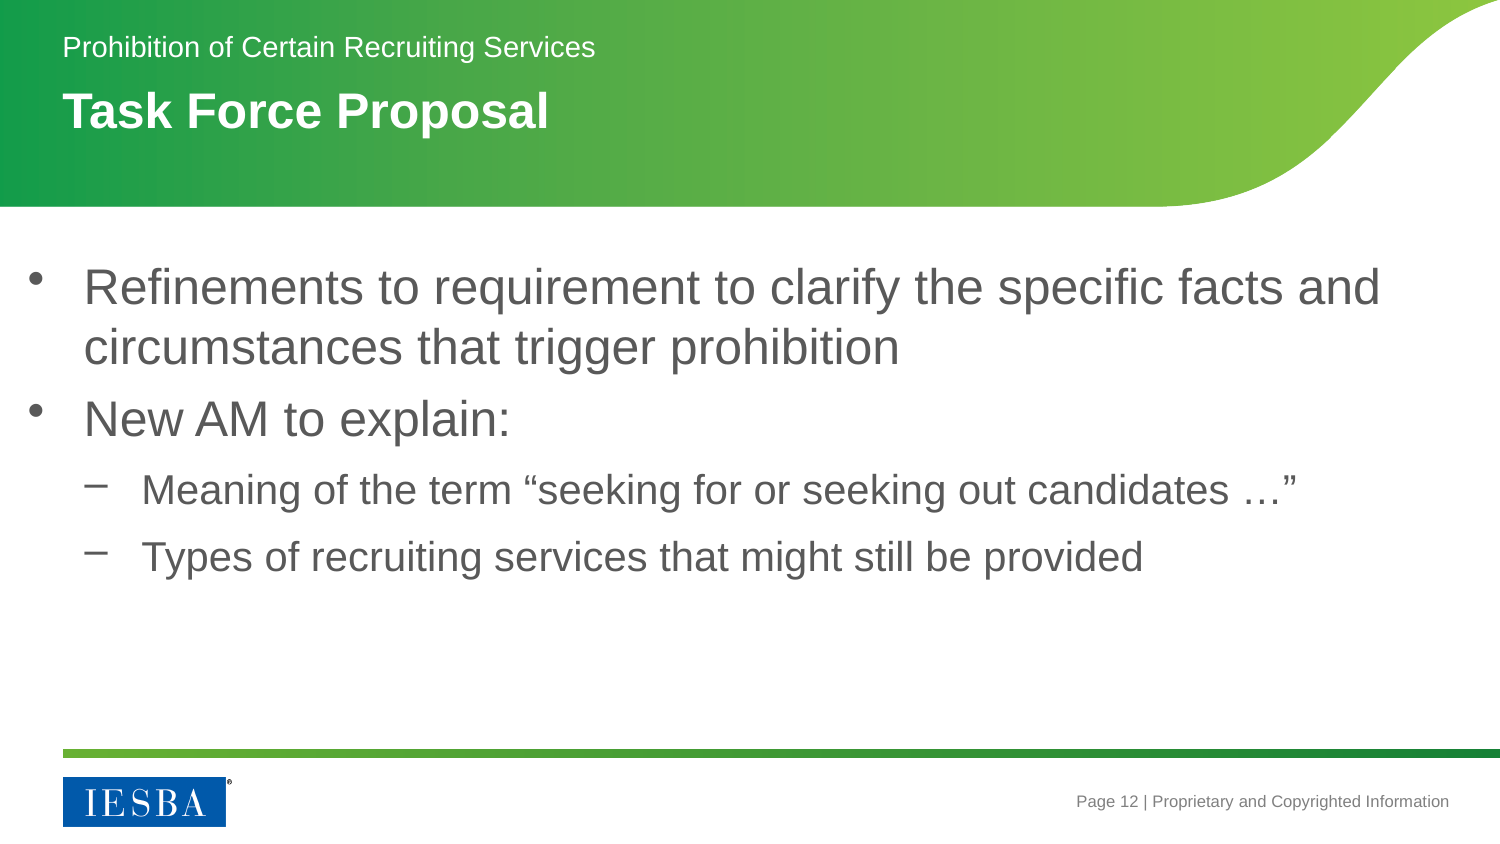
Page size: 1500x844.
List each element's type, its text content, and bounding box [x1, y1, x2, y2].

picture [0, 0, 1500, 207]
picture [63, 777, 232, 827]
subtitle Prohibition of Certain Recruiting Services [62, 27, 725, 66]
list Refinements to requirement to clarify the specific facts and circumstances that trigger prohibition New AM to explain: Meaning of the term “seeking for or seeking out candidates …” Types of recruiting services that might still be provided [12, 246, 1438, 773]
title Task Force Proposal [62, 75, 1300, 142]
